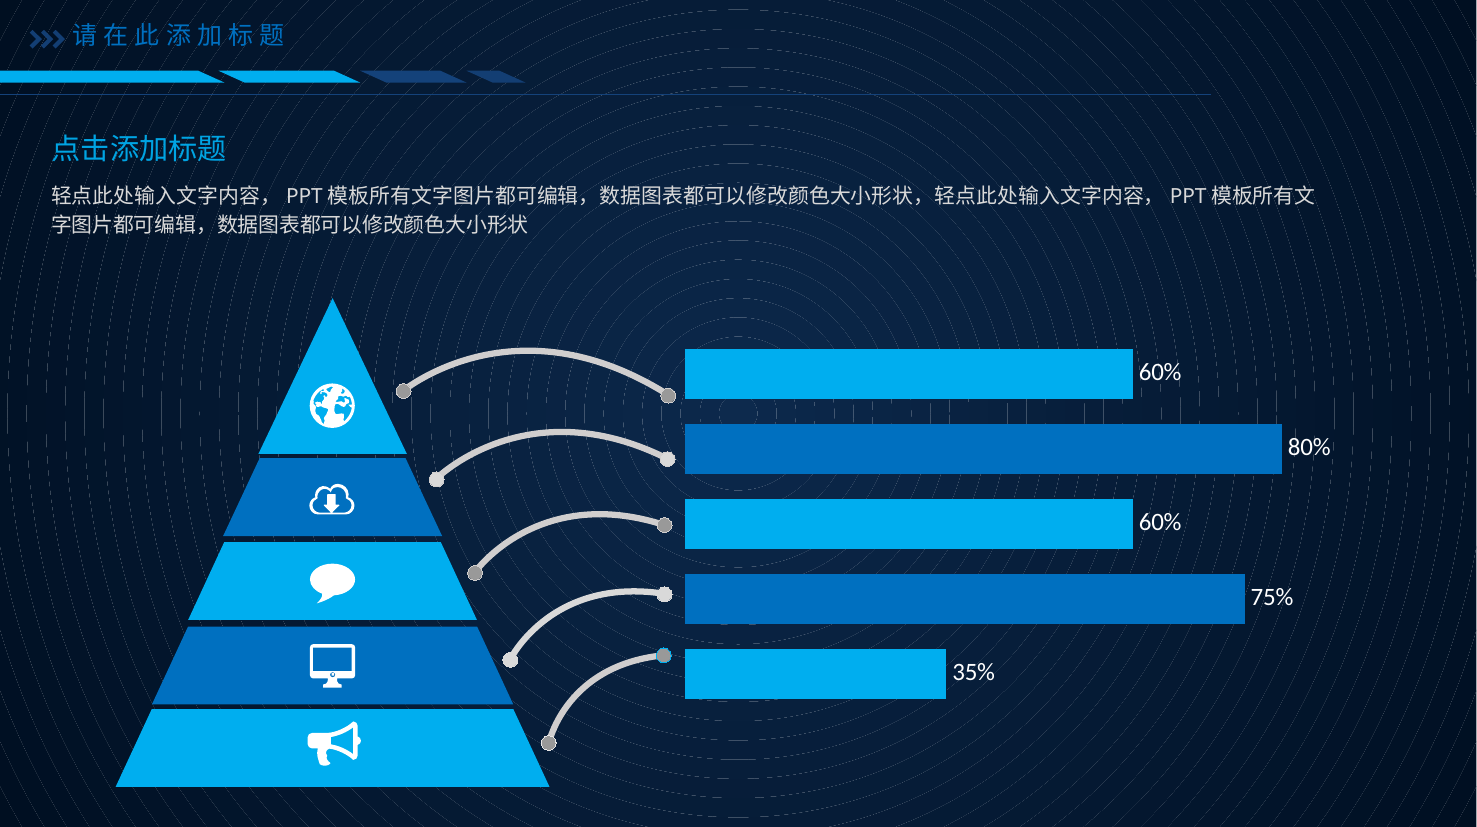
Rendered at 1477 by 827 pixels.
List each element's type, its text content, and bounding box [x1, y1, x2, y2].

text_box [115, 708, 550, 787]
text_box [395, 350, 671, 404]
text_box [466, 69, 527, 84]
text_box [467, 514, 671, 581]
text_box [502, 586, 671, 668]
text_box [188, 542, 477, 620]
text_box [359, 69, 467, 84]
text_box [29, 29, 65, 49]
text_box 请在此添加标题 [57, 11, 300, 57]
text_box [541, 647, 672, 751]
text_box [151, 626, 514, 705]
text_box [223, 458, 443, 537]
chart [671, 312, 1371, 736]
text_box [0, 69, 225, 84]
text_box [429, 431, 671, 487]
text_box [36, 122, 1331, 274]
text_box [258, 298, 407, 454]
text_box [218, 69, 361, 84]
